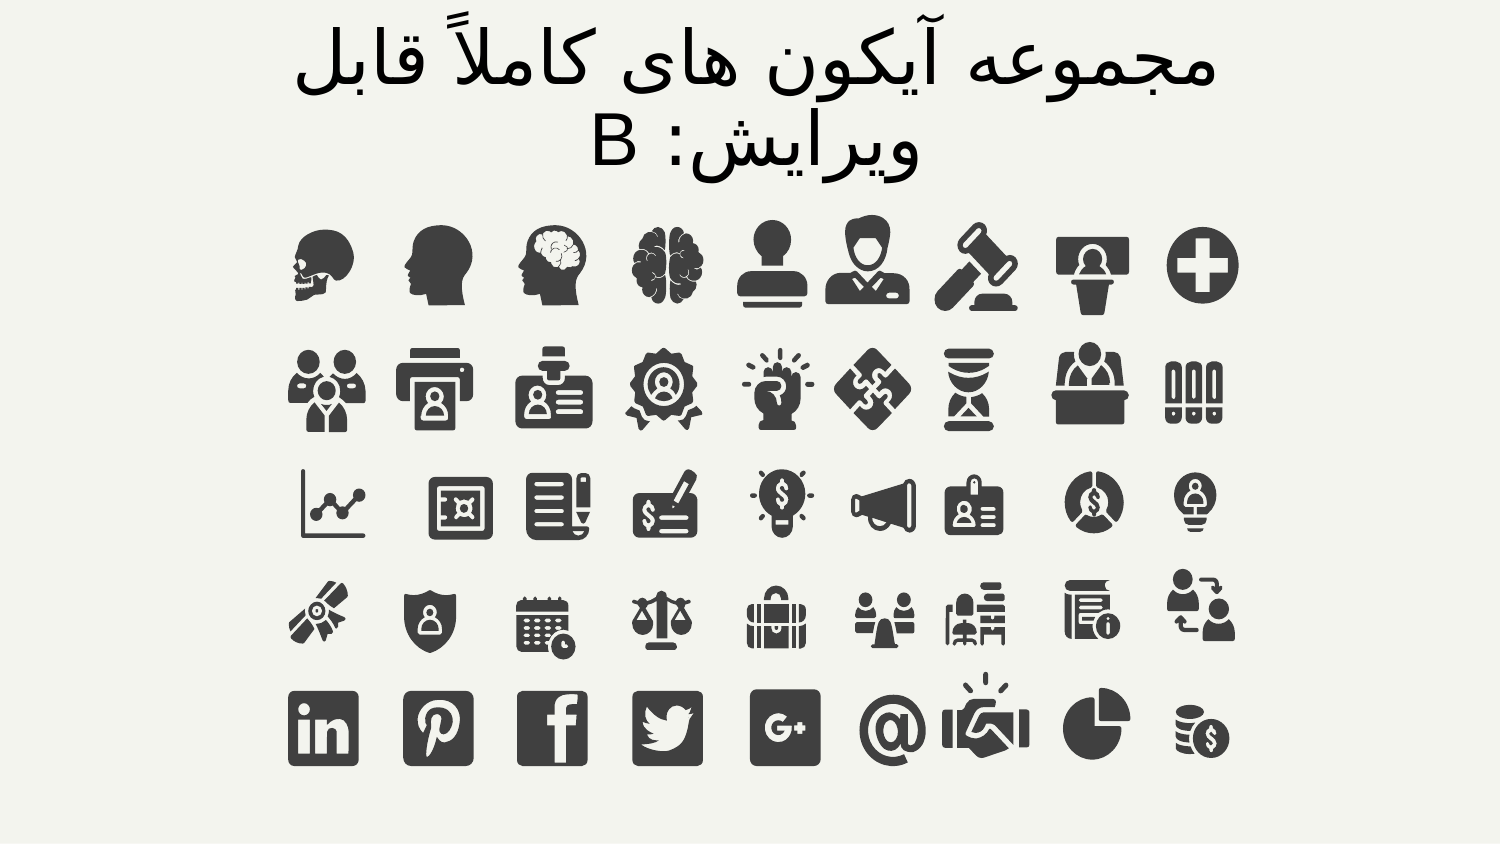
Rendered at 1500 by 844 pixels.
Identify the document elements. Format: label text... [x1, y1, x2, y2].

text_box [945, 582, 1006, 647]
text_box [1062, 687, 1131, 760]
text_box [749, 689, 821, 767]
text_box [746, 585, 807, 649]
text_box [1051, 341, 1130, 425]
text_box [395, 347, 474, 431]
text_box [428, 476, 494, 540]
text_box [736, 219, 808, 309]
text_box [1166, 226, 1239, 304]
text_box [518, 225, 587, 306]
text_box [1166, 568, 1235, 642]
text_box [741, 347, 815, 431]
text_box [859, 694, 926, 767]
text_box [403, 589, 457, 654]
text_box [288, 580, 349, 644]
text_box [934, 221, 1019, 312]
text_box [825, 214, 911, 305]
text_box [1064, 579, 1121, 640]
text_box [632, 690, 703, 767]
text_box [854, 592, 915, 649]
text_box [1064, 471, 1124, 534]
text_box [943, 348, 995, 432]
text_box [944, 474, 1004, 536]
text_box مجموعه آیکون های کاملاً قابل ویرایش: B [189, 67, 1325, 135]
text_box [404, 224, 473, 306]
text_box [515, 346, 593, 429]
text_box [287, 349, 366, 433]
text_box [525, 472, 591, 541]
text_box [851, 478, 916, 533]
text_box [515, 596, 576, 660]
text_box [668, 226, 704, 304]
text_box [631, 590, 693, 651]
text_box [749, 468, 815, 539]
text_box [517, 690, 588, 767]
text_box [292, 229, 354, 302]
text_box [833, 347, 913, 431]
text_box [941, 671, 1030, 759]
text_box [1173, 472, 1217, 533]
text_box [300, 468, 366, 539]
text_box [403, 690, 474, 767]
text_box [1055, 236, 1130, 316]
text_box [1164, 361, 1223, 424]
text_box [288, 690, 359, 767]
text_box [624, 347, 703, 431]
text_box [1175, 704, 1230, 759]
text_box [631, 226, 667, 304]
text_box [632, 469, 698, 538]
